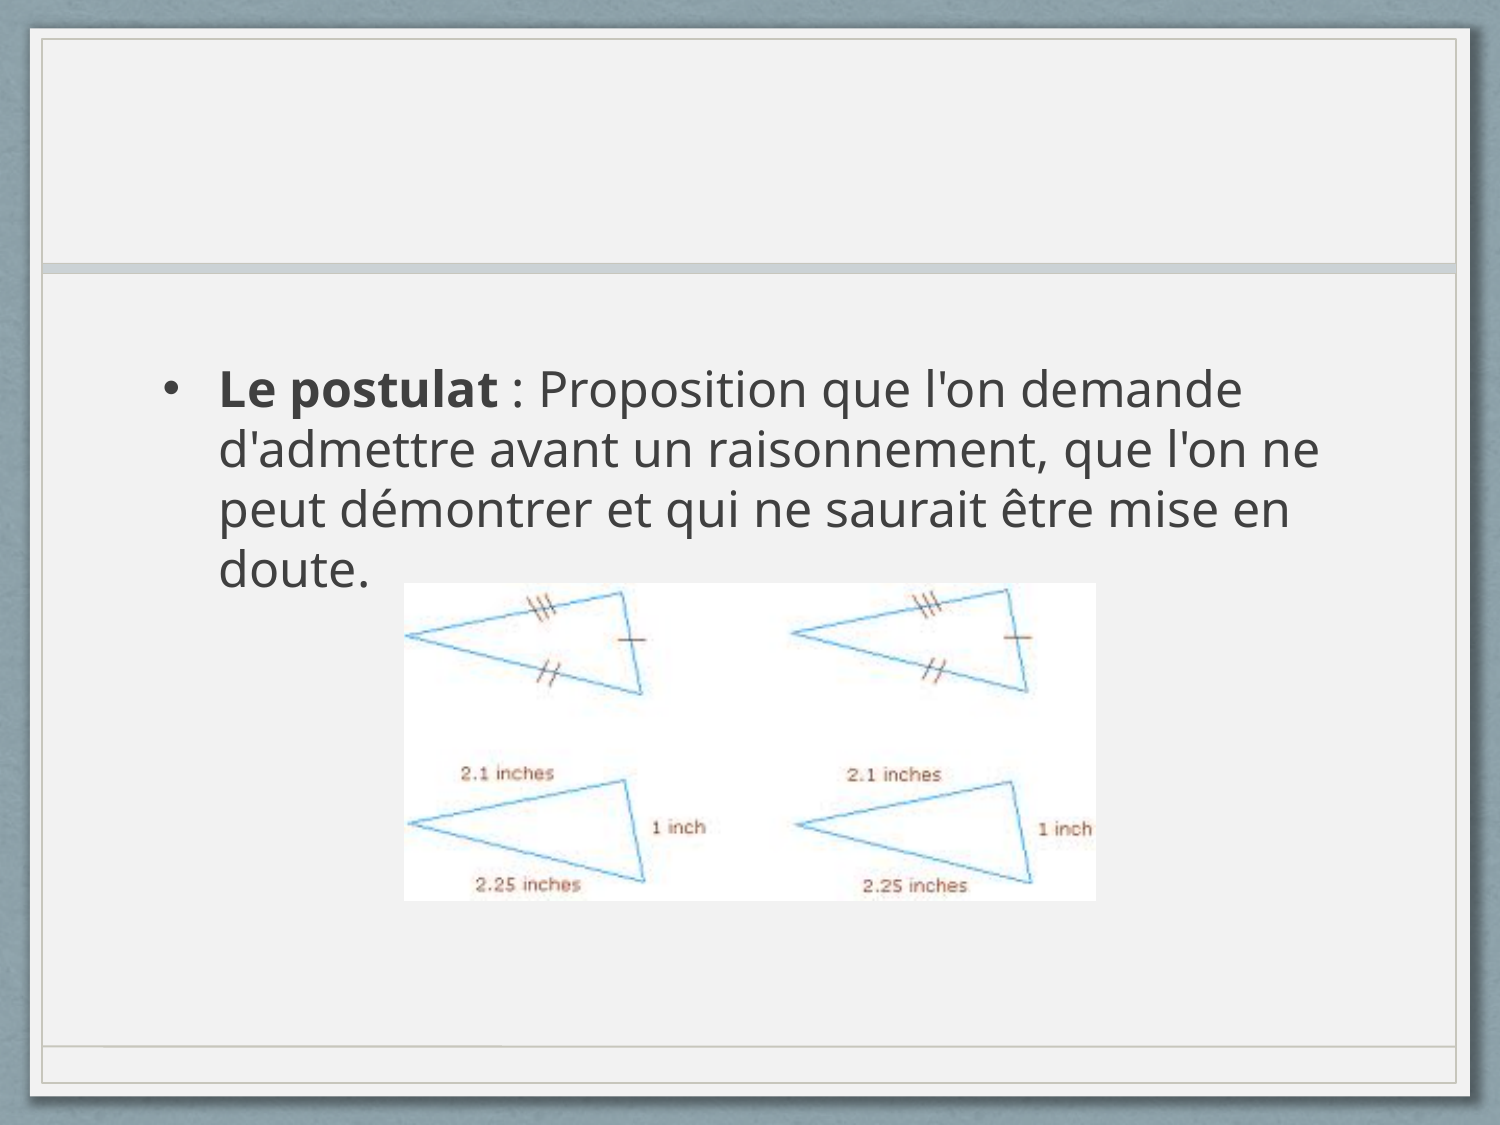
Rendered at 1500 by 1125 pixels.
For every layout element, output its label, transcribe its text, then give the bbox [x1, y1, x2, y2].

list Le postulat : Proposition que l'on demande d'admettre avant un raisonnement, que l'on ne peut démontrer et qui ne saurait être mise en doute. [147, 350, 1353, 995]
picture [403, 583, 1097, 901]
